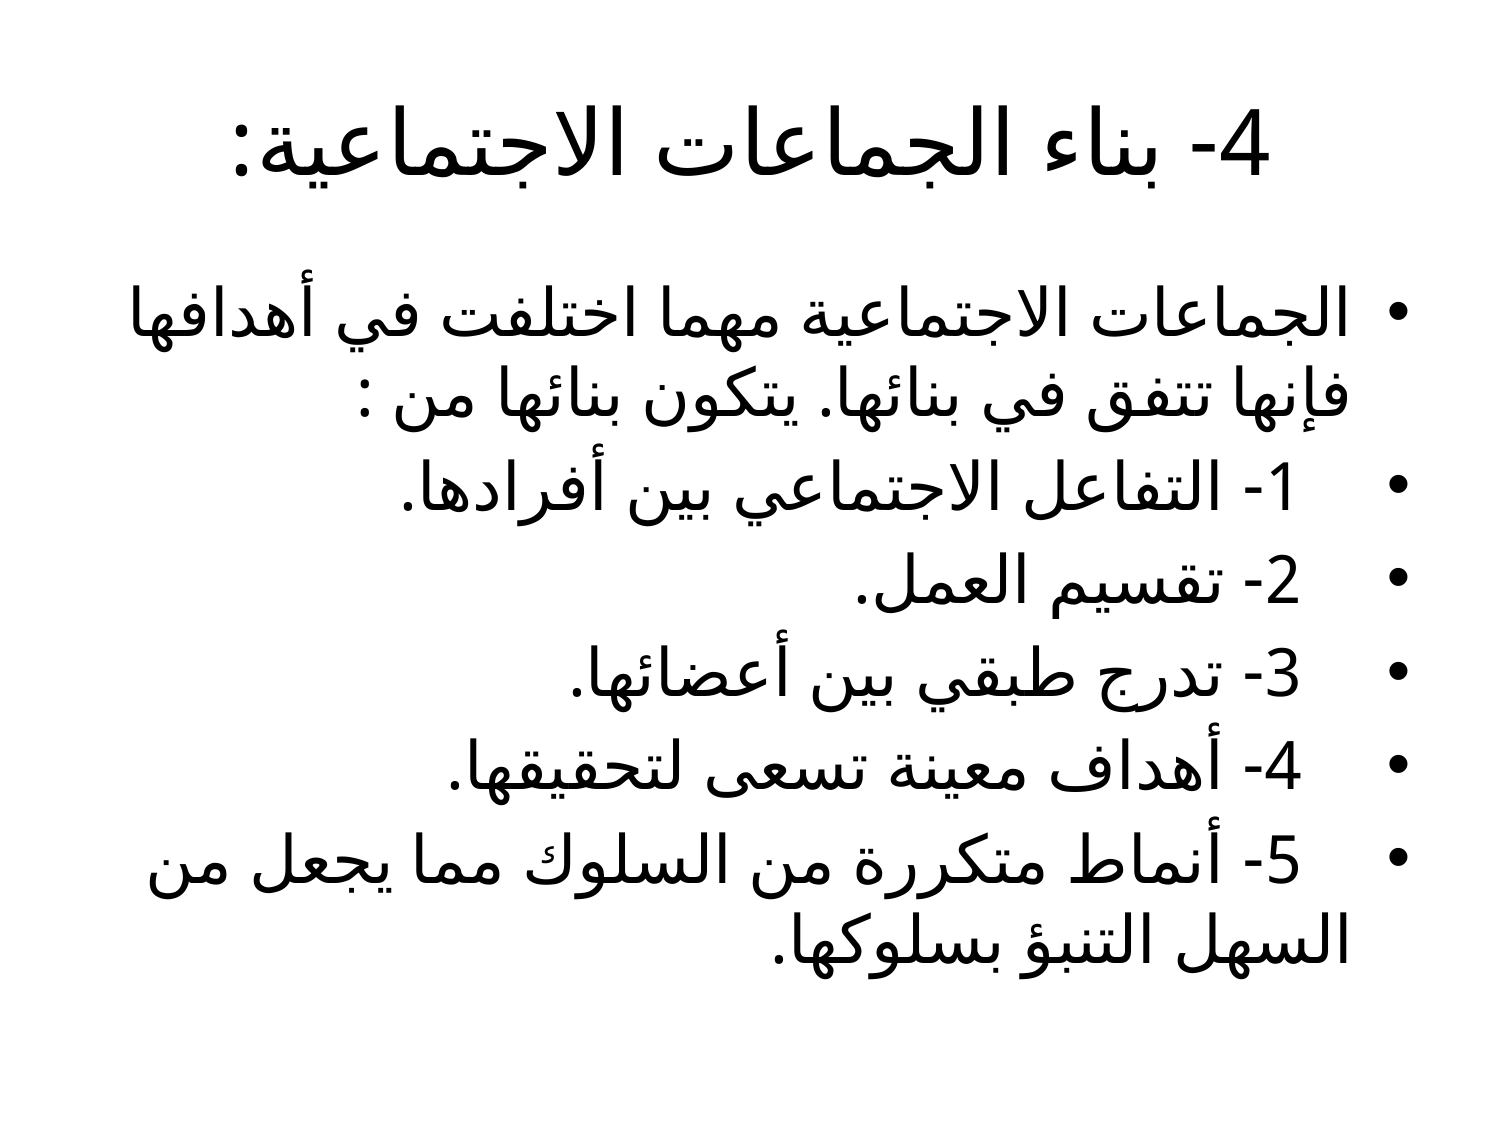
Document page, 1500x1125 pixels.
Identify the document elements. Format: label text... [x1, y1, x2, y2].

title 4- بناء الجماعات الاجتماعية: [75, 45, 1425, 233]
list الجماعات الاجتماعية مهما اختلفت في أهدافها فإنها تتفق في بنائها. يتكون بنائها من : 1- التفاعل الاجتماعي بين أفرادها. 2- تقسيم العمل. 3- تدرج طبقي بين أعضائها. 4- أهداف معينة تسعى لتحقيقها. 5- أنماط متكررة من السلوك مما يجعل من السهل التنبؤ بسلوكها. [75, 262, 1425, 1005]
